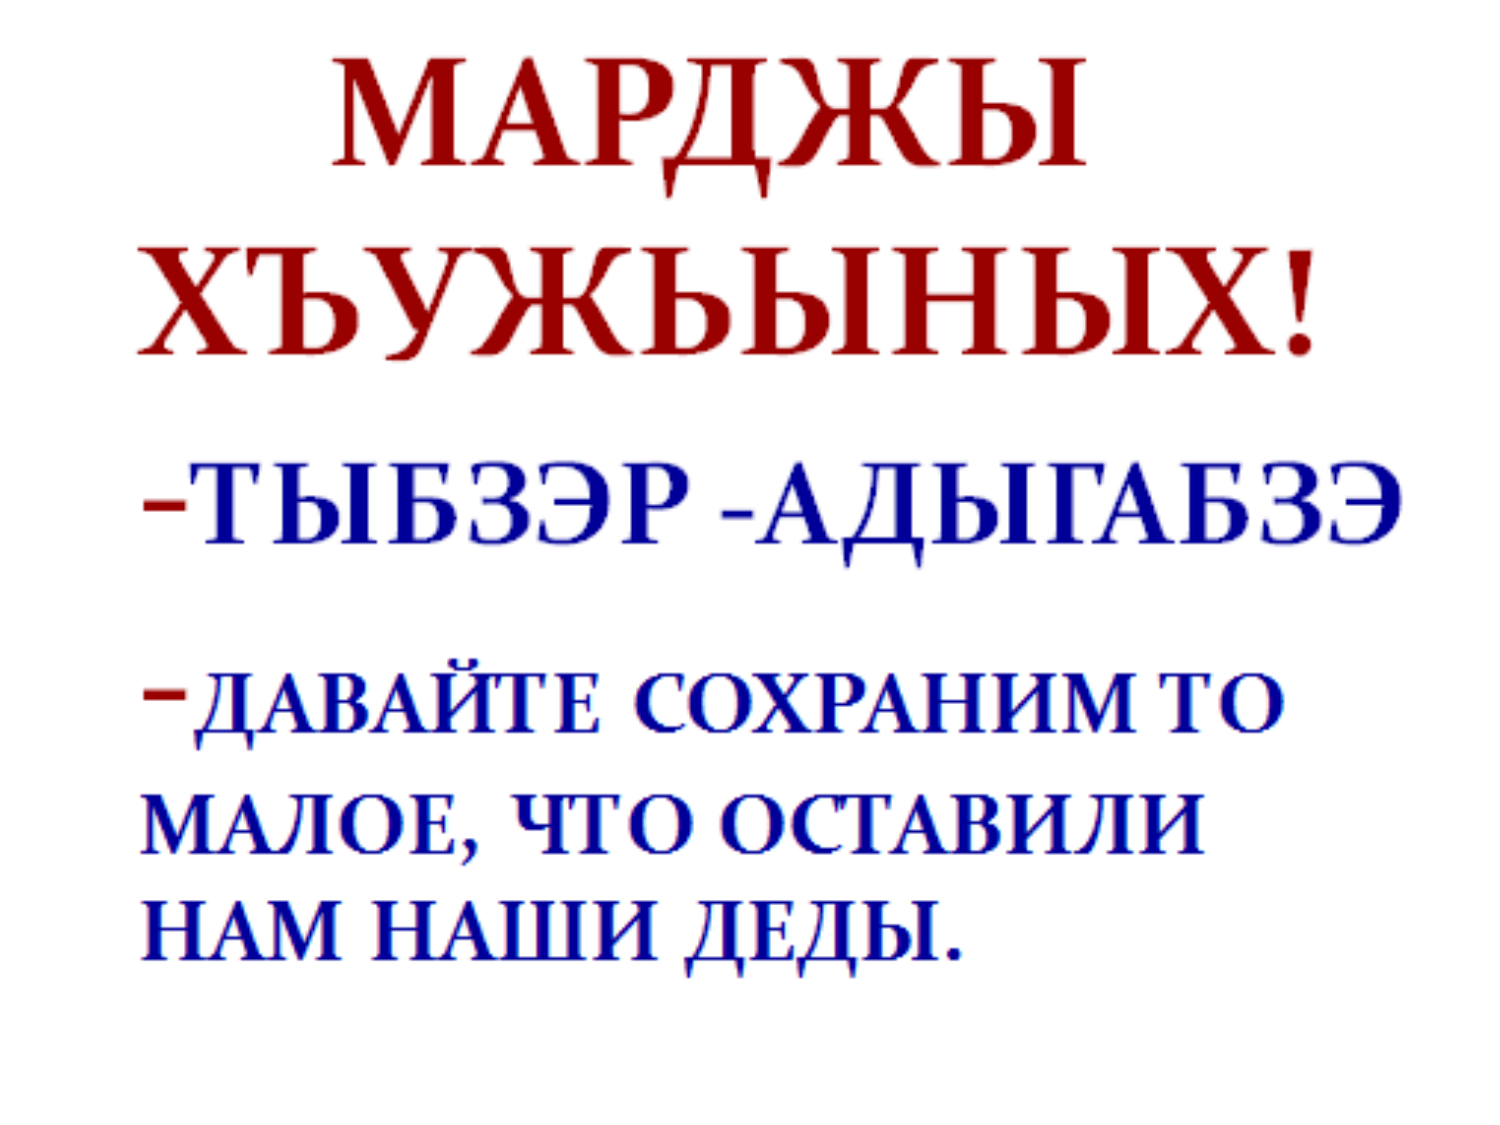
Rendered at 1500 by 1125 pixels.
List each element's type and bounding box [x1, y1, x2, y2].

picture [52, 39, 1471, 1104]
